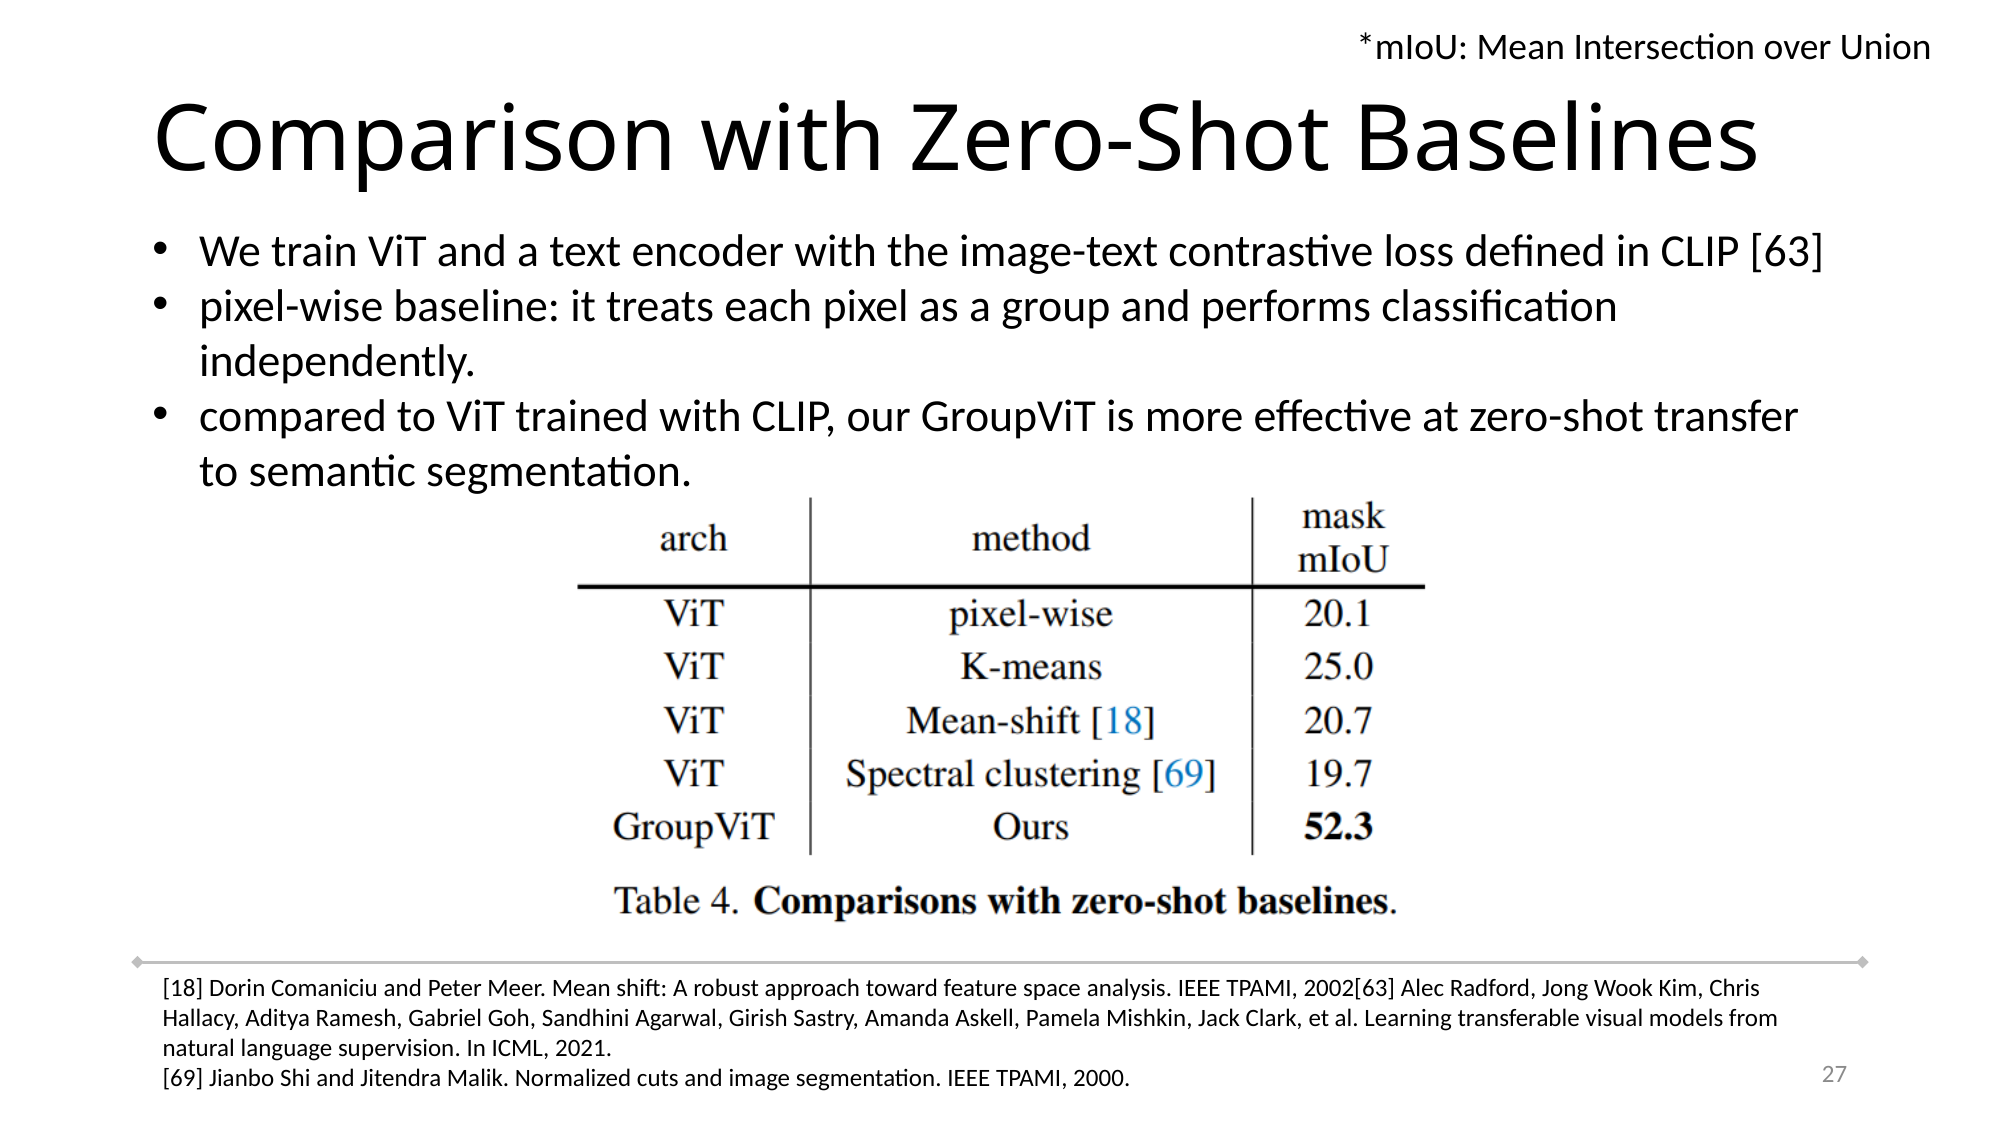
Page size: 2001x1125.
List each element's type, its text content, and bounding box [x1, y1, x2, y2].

slide_number 27 [1412, 1042, 1863, 1103]
text_box [18] Dorin Comaniciu and Peter Meer. Mean shift: A robust approach toward feature space analysis. IEEE TPAMI, 2002[63] Alec Radford, Jong Wook Kim, Chris Hallacy, Aditya Ramesh, Gabriel Goh, Sandhini Agarwal, Girish Sastry, Amanda Askell, Pamela Mishkin, Jack Clark, et al. Learning transferable visual models from natural language supervision. In ICML, 2021. [69] Jianbo Shi and Jitendra Malik. Normalized cuts and image segmentation. IEEE TPAMI, 2000. [147, 964, 1853, 1099]
text_box *mIoU: Mean Intersection over Union [1341, 15, 1971, 75]
title Comparison with Zero-Shot Baselines [137, 32, 1915, 250]
text_box We train ViT and a text encoder with the image-text contrastive loss defined in CLIP [63] pixel-wise baseline: it treats each pixel as a group and performs classification independently. compared to ViT trained with CLIP, our GroupViT is more effective at zero-shot transfer to semantic segmentation. [137, 213, 1843, 503]
picture [575, 462, 1453, 936]
